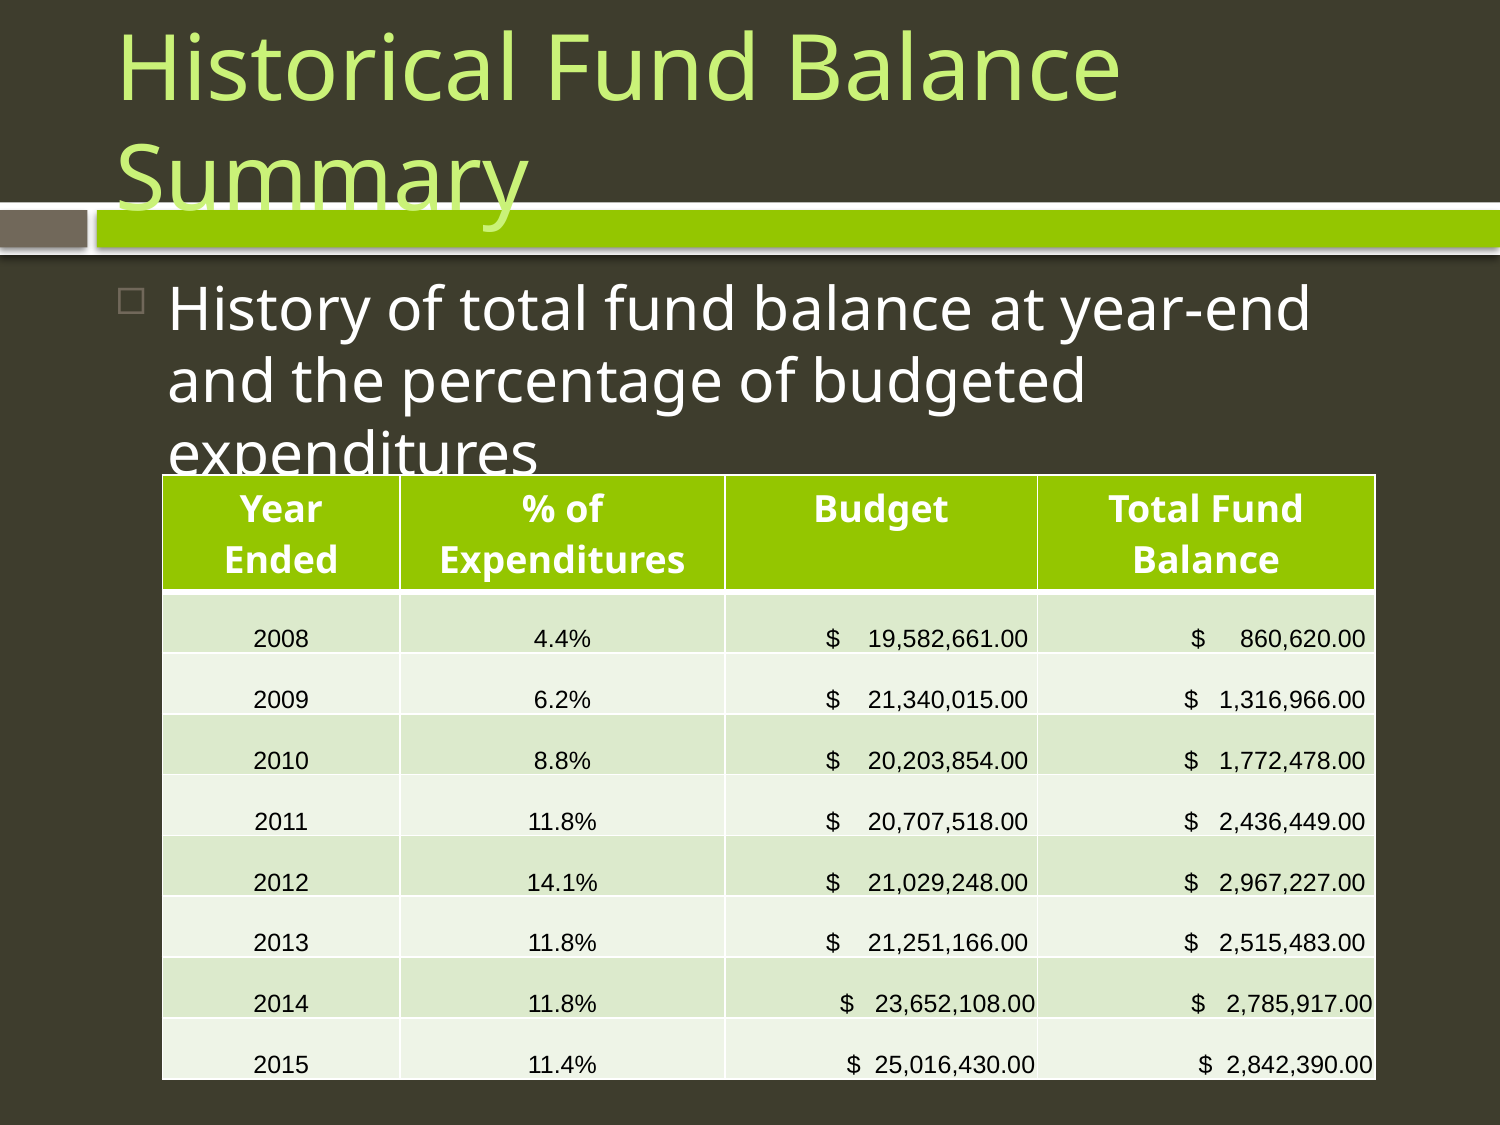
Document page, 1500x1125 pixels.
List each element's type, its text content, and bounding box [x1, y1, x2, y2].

table_cell 11.8% [401, 897, 724, 956]
table_cell 2011 [163, 775, 399, 835]
table_cell $ 2,842,390.00 [1038, 1019, 1374, 1078]
table_header % of Expenditures [401, 476, 724, 589]
table_cell $ 1,772,478.00 [1038, 715, 1374, 774]
table_cell 4.4% [401, 595, 724, 652]
table_cell 11.8% [401, 958, 724, 1017]
table_cell $ 20,203,854.00 [726, 715, 1037, 774]
table_cell $ 2,785,917.00 [1038, 958, 1374, 1017]
table_cell 8.8% [401, 715, 724, 774]
table_cell $ 20,707,518.00 [726, 775, 1037, 835]
table_header Budget [726, 476, 1037, 589]
table_cell 2013 [163, 897, 399, 956]
table_header Year Ended [163, 476, 399, 589]
table_cell $ 21,340,015.00 [726, 654, 1037, 713]
table_cell 11.8% [401, 775, 724, 835]
table_cell $ 860,620.00 [1038, 595, 1374, 652]
table_cell $ 1,316,966.00 [1038, 654, 1374, 713]
table_cell $ 2,515,483.00 [1038, 897, 1374, 956]
table_cell 14.1% [401, 836, 724, 895]
title Historical Fund Balance Summary [100, 37, 1438, 200]
table_cell $ 2,967,227.00 [1038, 836, 1374, 895]
list History of total fund balance at year-end and the percentage of budgeted expenditures [100, 262, 1438, 1000]
table_cell $ 25,016,430.00 [726, 1019, 1037, 1078]
table_cell 6.2% [401, 654, 724, 713]
table_cell 2010 [163, 715, 399, 774]
table_cell $ 23,652,108.00 [726, 958, 1037, 1017]
table_cell $ 2,436,449.00 [1038, 775, 1374, 835]
table_cell 2009 [163, 654, 399, 713]
table_cell 2008 [163, 595, 399, 652]
table_cell $ 21,251,166.00 [726, 897, 1037, 956]
table_header Total Fund Balance [1038, 476, 1374, 589]
table_cell $ 21,029,248.00 [726, 836, 1037, 895]
table_cell 11.4% [401, 1019, 724, 1078]
table_cell 2014 [163, 958, 399, 1017]
table_cell $ 19,582,661.00 [726, 595, 1037, 652]
table_cell 2015 [163, 1019, 399, 1078]
table_cell 2012 [163, 836, 399, 895]
